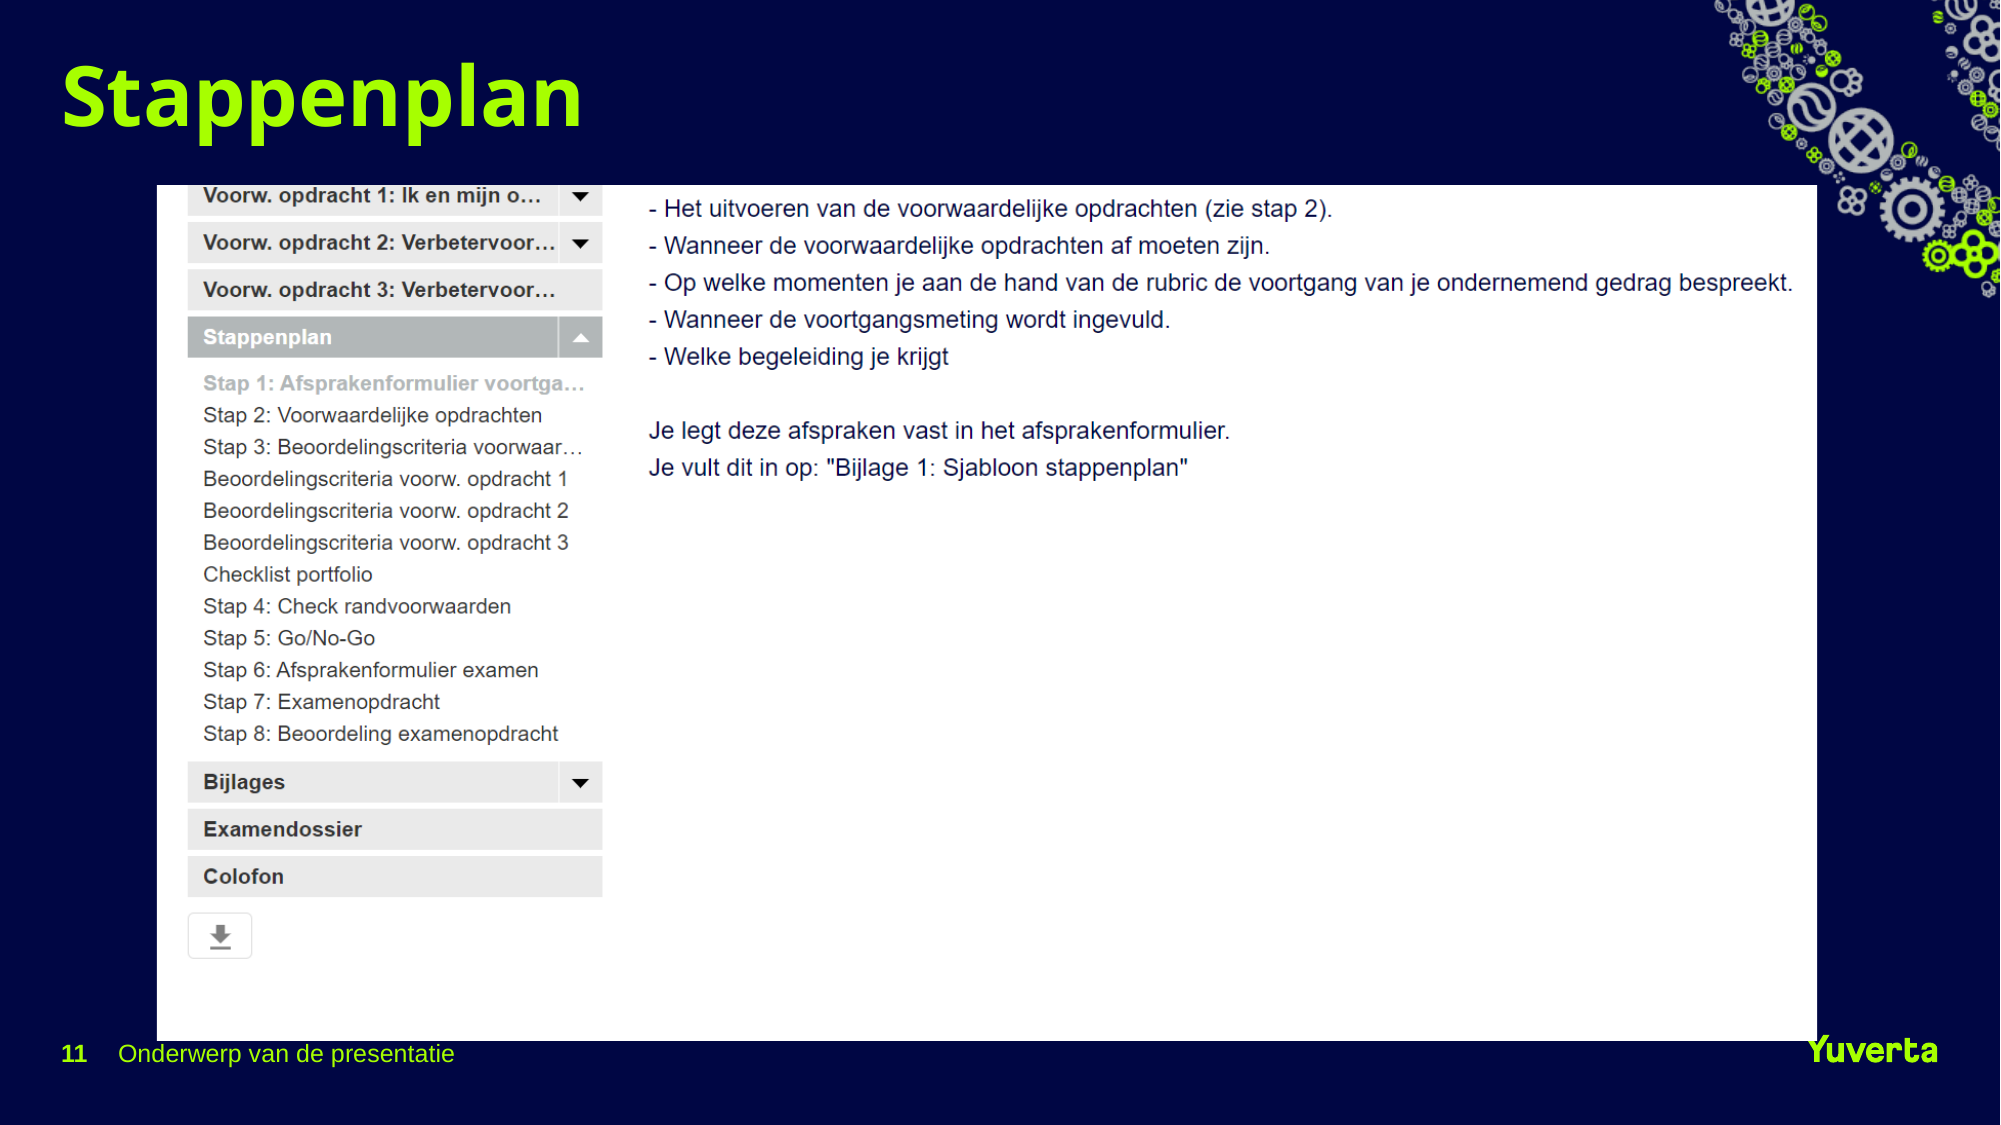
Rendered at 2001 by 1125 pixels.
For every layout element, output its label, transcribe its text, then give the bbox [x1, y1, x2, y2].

footer Onderwerp van de presentatie [118, 1037, 987, 1073]
title Stappenplan [60, 48, 1744, 239]
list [156, 185, 1818, 1041]
slide_number 11 [60, 1037, 113, 1073]
picture [0, 0, 2000, 1125]
